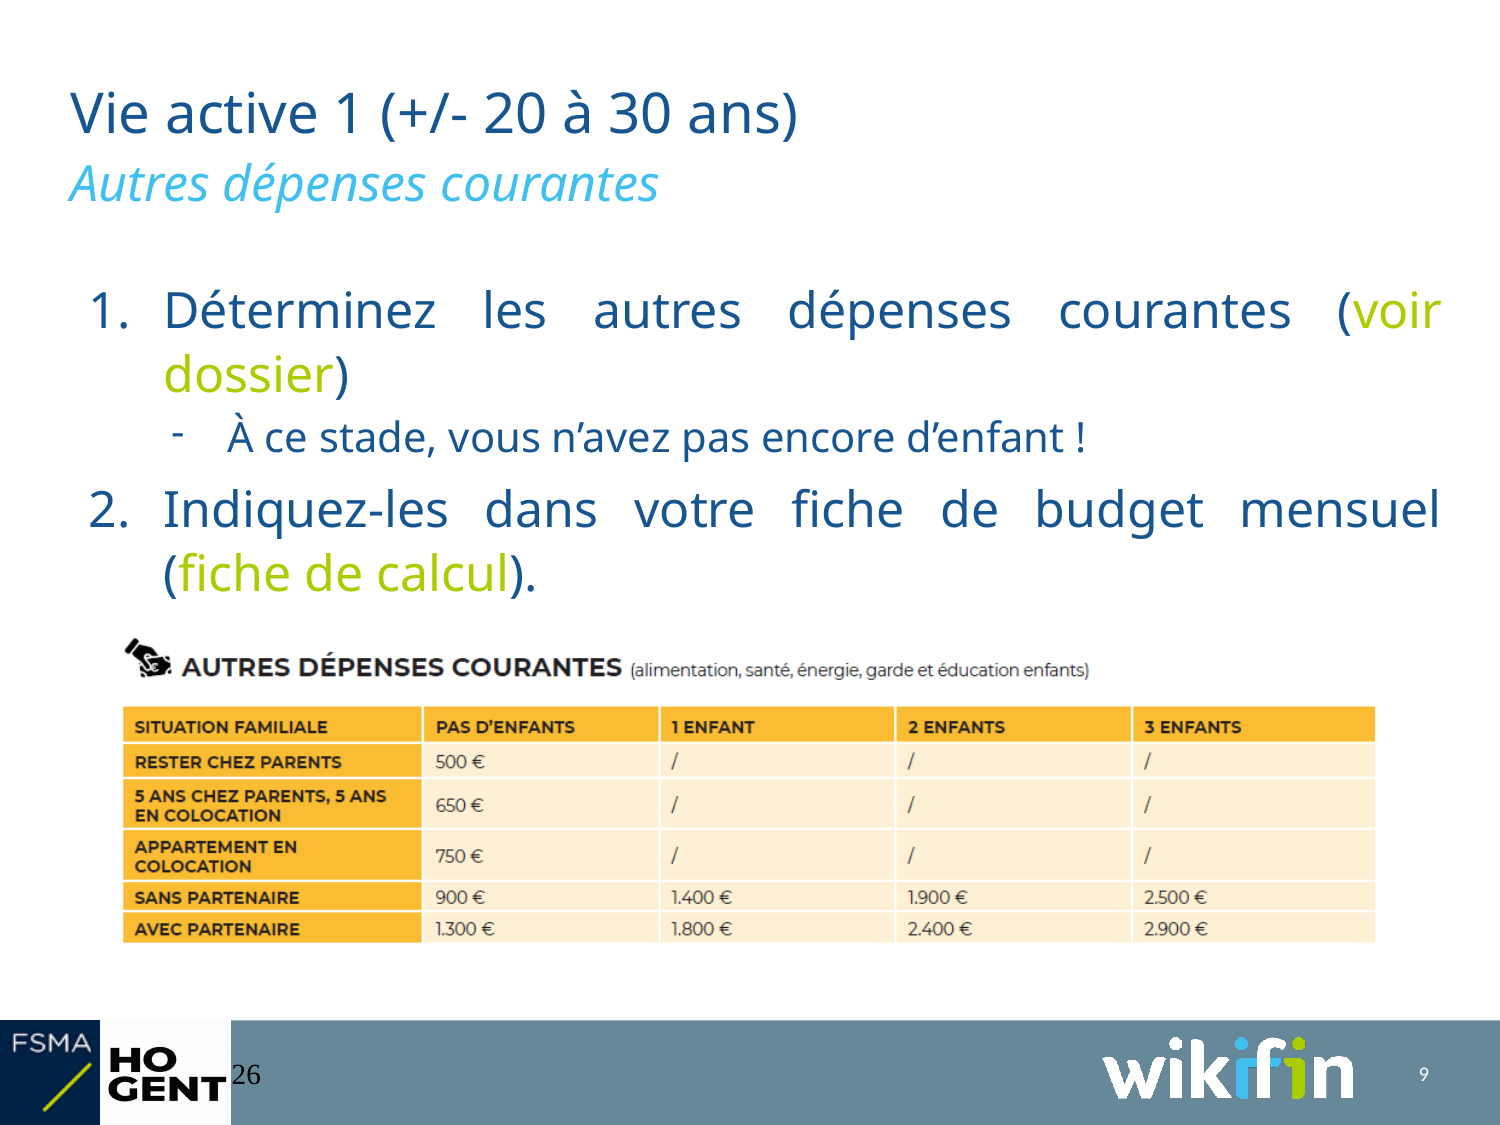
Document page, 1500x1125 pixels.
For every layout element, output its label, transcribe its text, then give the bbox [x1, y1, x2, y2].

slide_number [231, 1020, 396, 1125]
title Vie active 1 (+/- 20 à 30 ans) Autres dépenses courantes [70, 78, 1425, 237]
picture [0, 1020, 231, 1125]
picture [1102, 1037, 1353, 1099]
list Déterminez les autres dépenses courantes (voir dossier) À ce stade, vous n’avez pas encore d’enfant ! Indiquez-les dans votre fiche de budget mensuel (fiche de calcul). [88, 273, 1443, 984]
slide_number 9 [1355, 1020, 1430, 1125]
picture [109, 633, 1386, 950]
